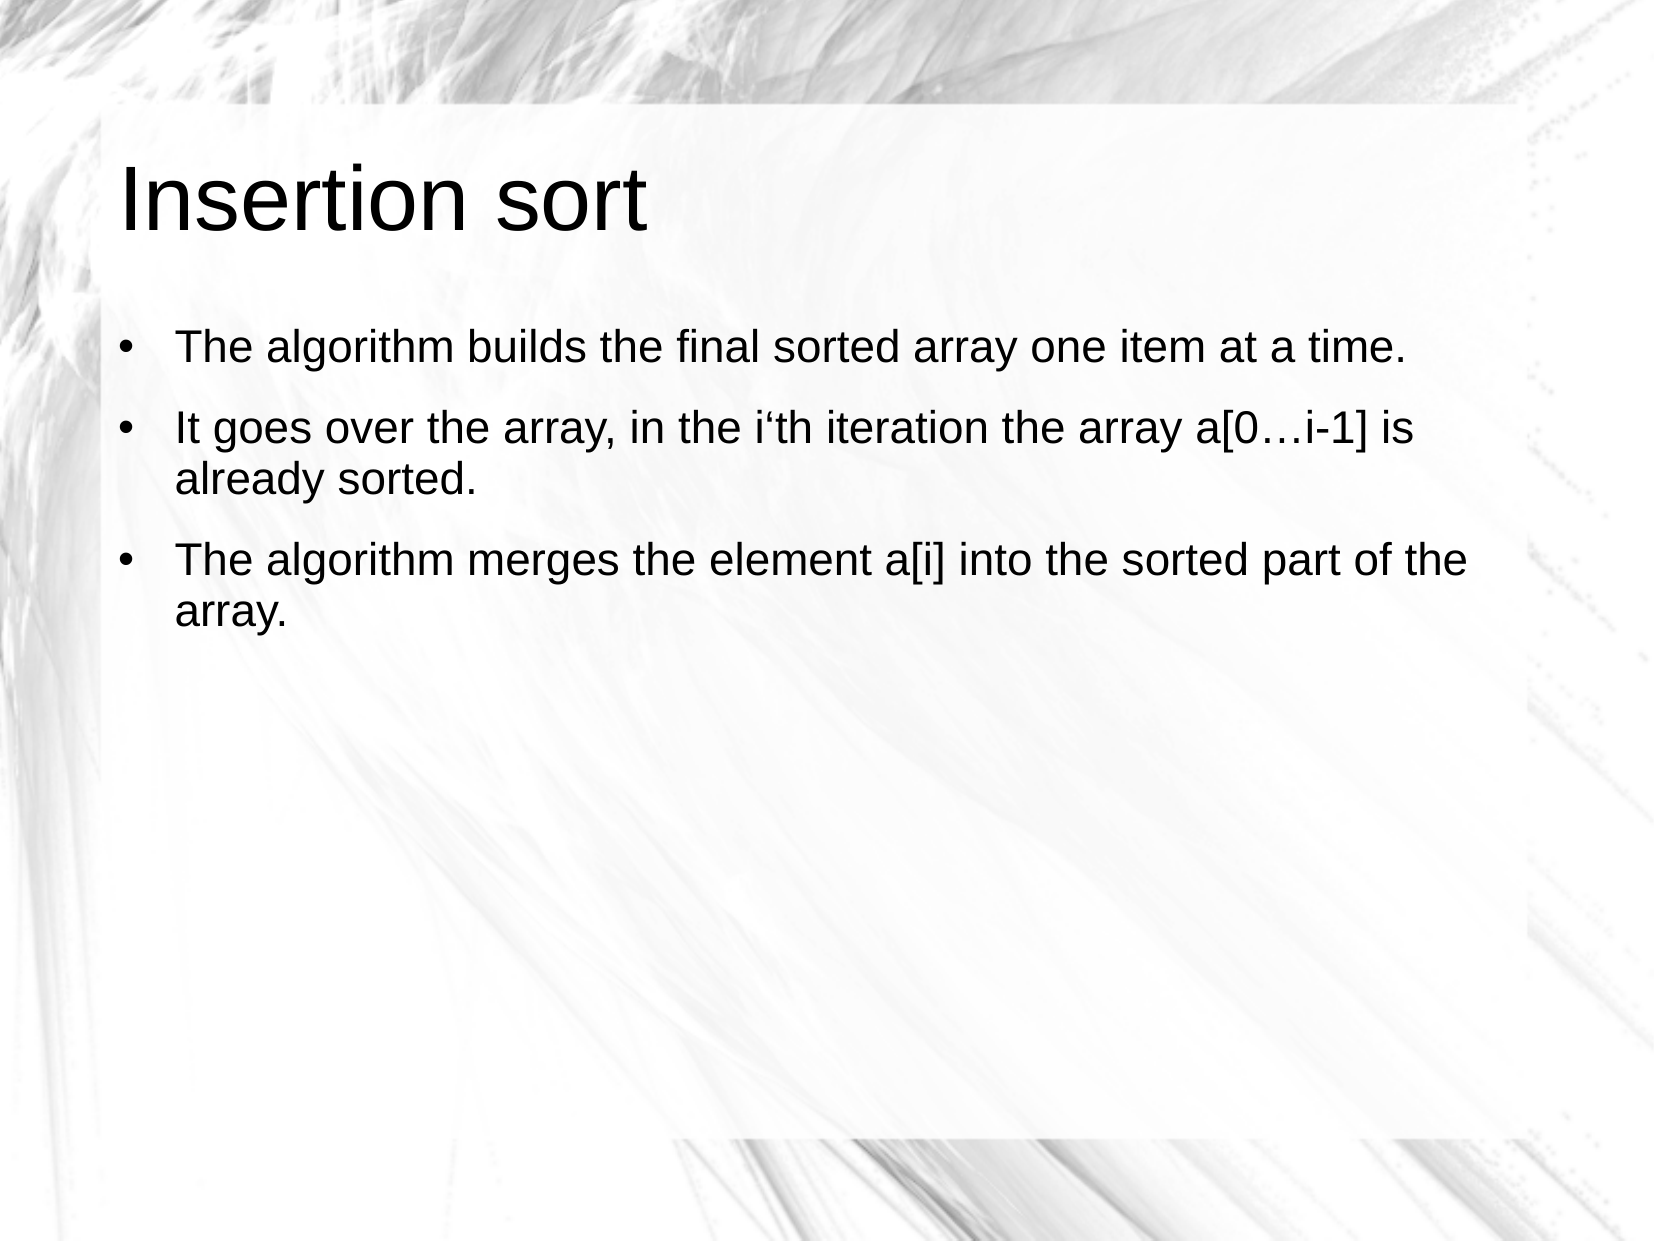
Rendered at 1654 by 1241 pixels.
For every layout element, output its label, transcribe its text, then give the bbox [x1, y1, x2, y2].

picture [0, 0, 1654, 1241]
title Insertion sort [118, 112, 1506, 281]
list The algorithm builds the final sorted array one item at a time. It goes over the array, in the i‘th iteration the array a[0…i-1] is already sorted. The algorithm merges the element a[i] into the sorted part of the array. [118, 319, 1571, 1109]
